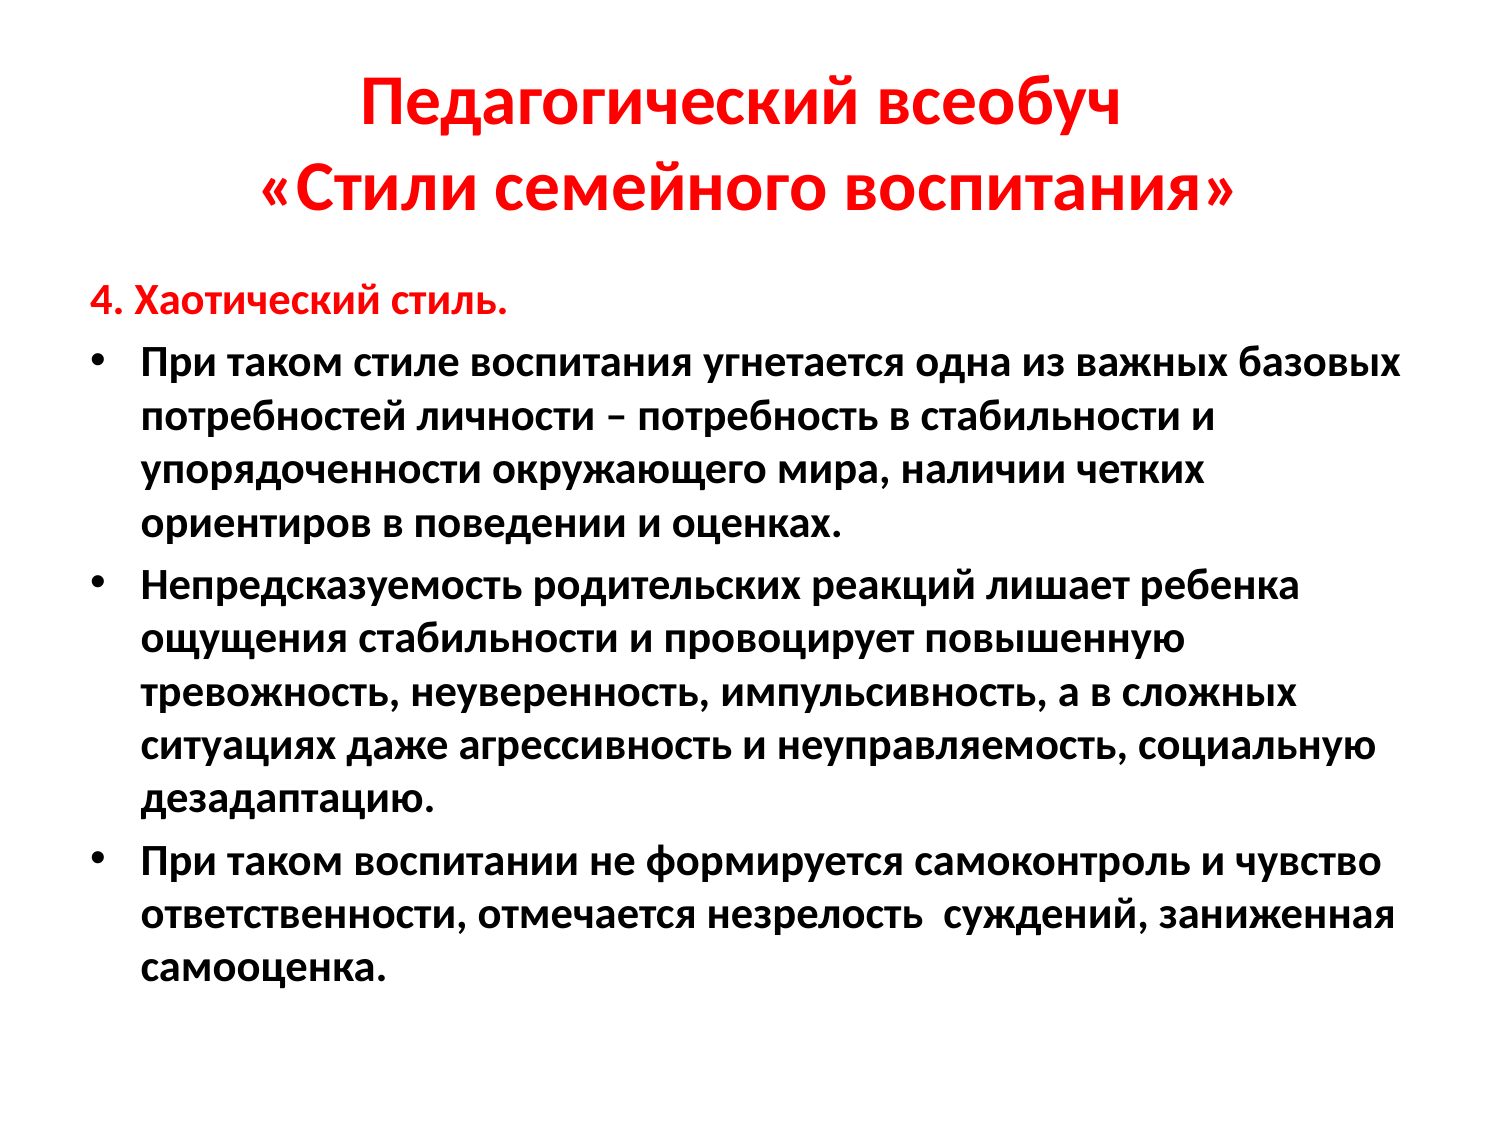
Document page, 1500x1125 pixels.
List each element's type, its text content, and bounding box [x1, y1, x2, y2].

list 4. Хаотический стиль. При таком стиле воспитания угнетается одна из важных базовых потребностей личности – потребность в стабильности и упорядоченности окружающего мира, наличии четких ориентиров в поведении и оценках. Непредсказуемость родительских реакций лишает ребенка ощущения стабильности и провоцирует повышенную тревожность, неуверенность, импульсивность, а в сложных ситуациях даже агрессивность и неуправляемость, социальную дезадаптацию. При таком воспитании не формируется самоконтроль и чувство ответственности, отмечается незрелость суждений, заниженная самооценка. [75, 262, 1425, 1005]
title Педагогический всеобуч «Стили семейного воспитания» [75, 45, 1425, 233]
